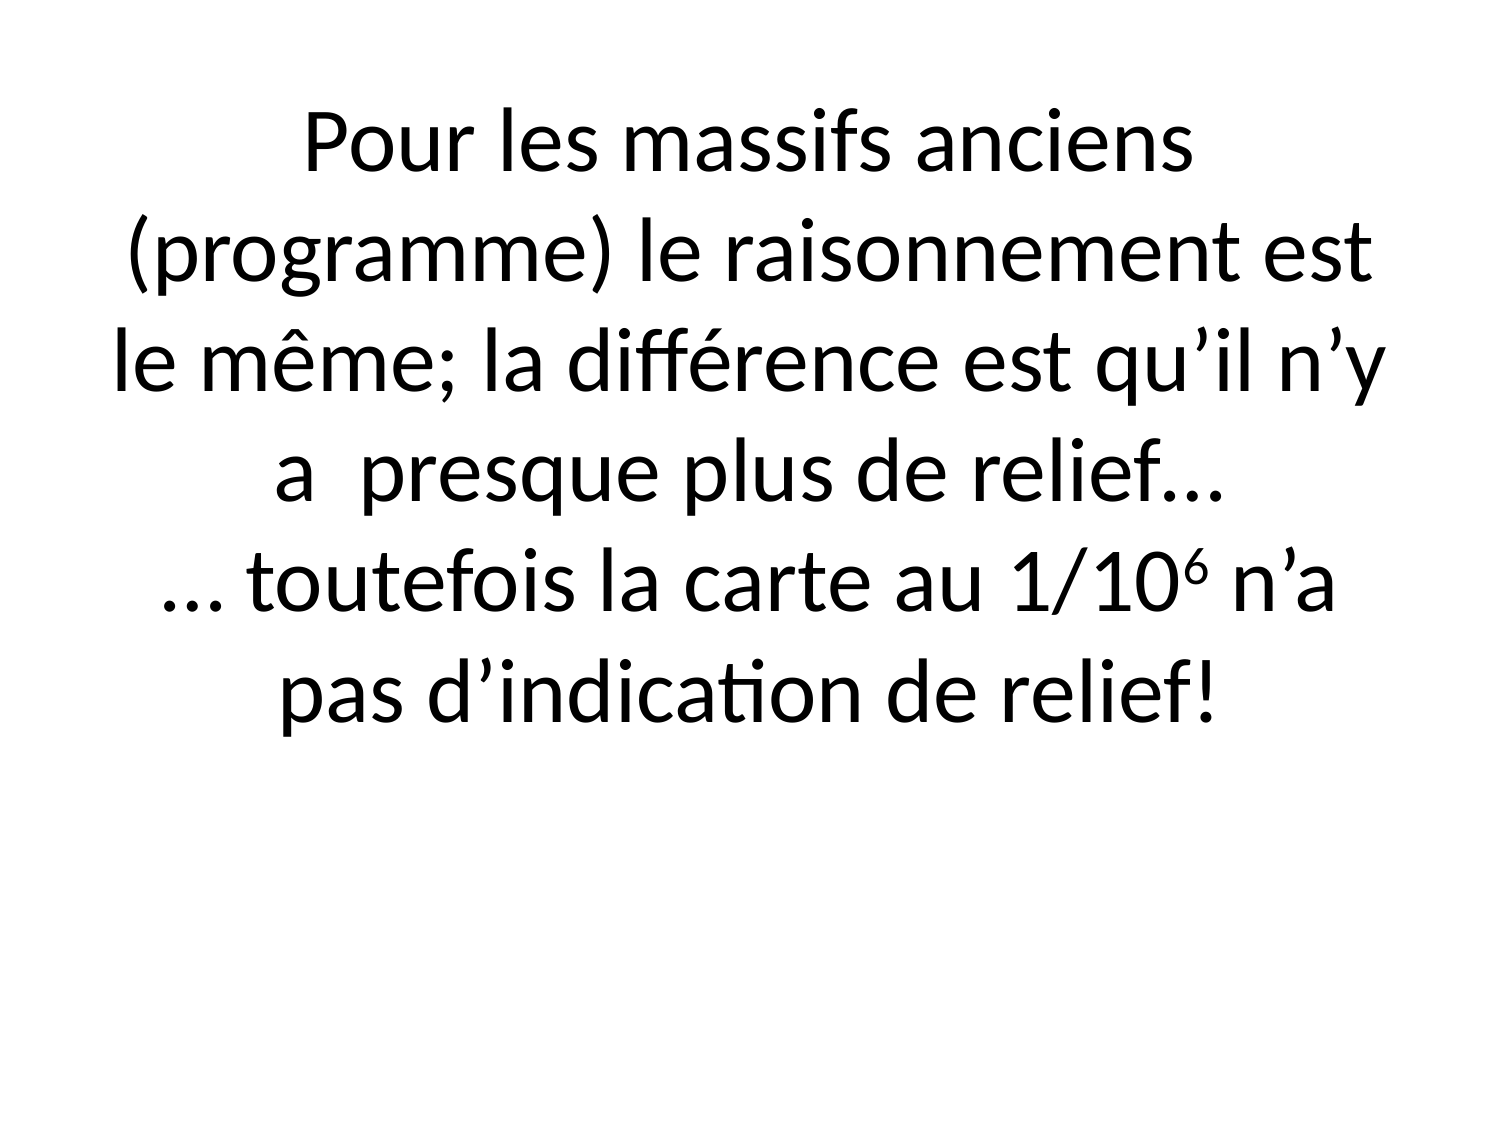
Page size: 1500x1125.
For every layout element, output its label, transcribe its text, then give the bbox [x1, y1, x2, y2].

title Pour les massifs anciens (programme) le raisonnement est le même; la différence est qu’il n’y a presque plus de relief… … toutefois la carte au 1/106 n’a pas d’indication de relief! [75, 45, 1425, 776]
